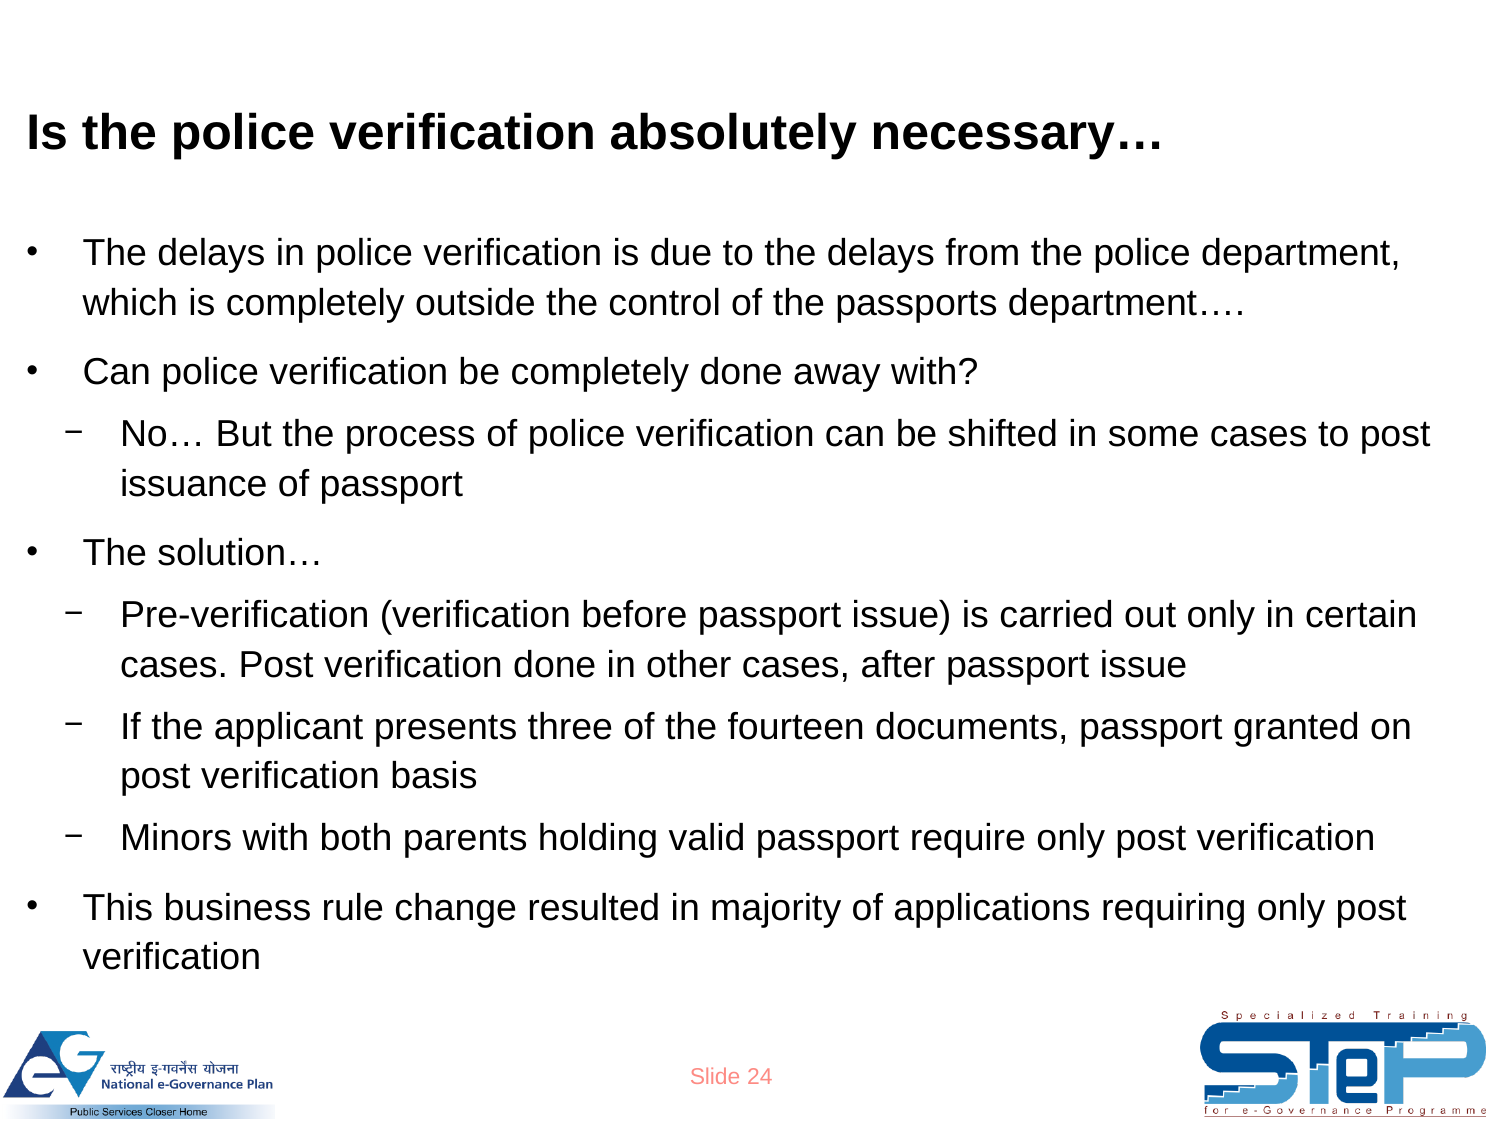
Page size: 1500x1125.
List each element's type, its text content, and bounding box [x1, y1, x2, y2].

picture [2, 1031, 275, 1119]
title Is the police verification absolutely necessary… [26, 99, 1472, 223]
picture [1200, 1011, 1486, 1117]
list The delays in police verification is due to the delays from the police department, which is completely outside the control of the passports department…. Can police verification be completely done away with? No… But the process of police verification can be shifted in some cases to post issuance of passport The solution… Pre-verification (verification before passport issue) is carried out only in certain cases. Post verification done in other cases, after passport issue If the applicant presents three of the fourteen documents, passport granted on post verification basis Minors with both parents holding valid passport require only post verification This business rule change resulted in majority of applications requiring only post verification [26, 223, 1474, 1037]
